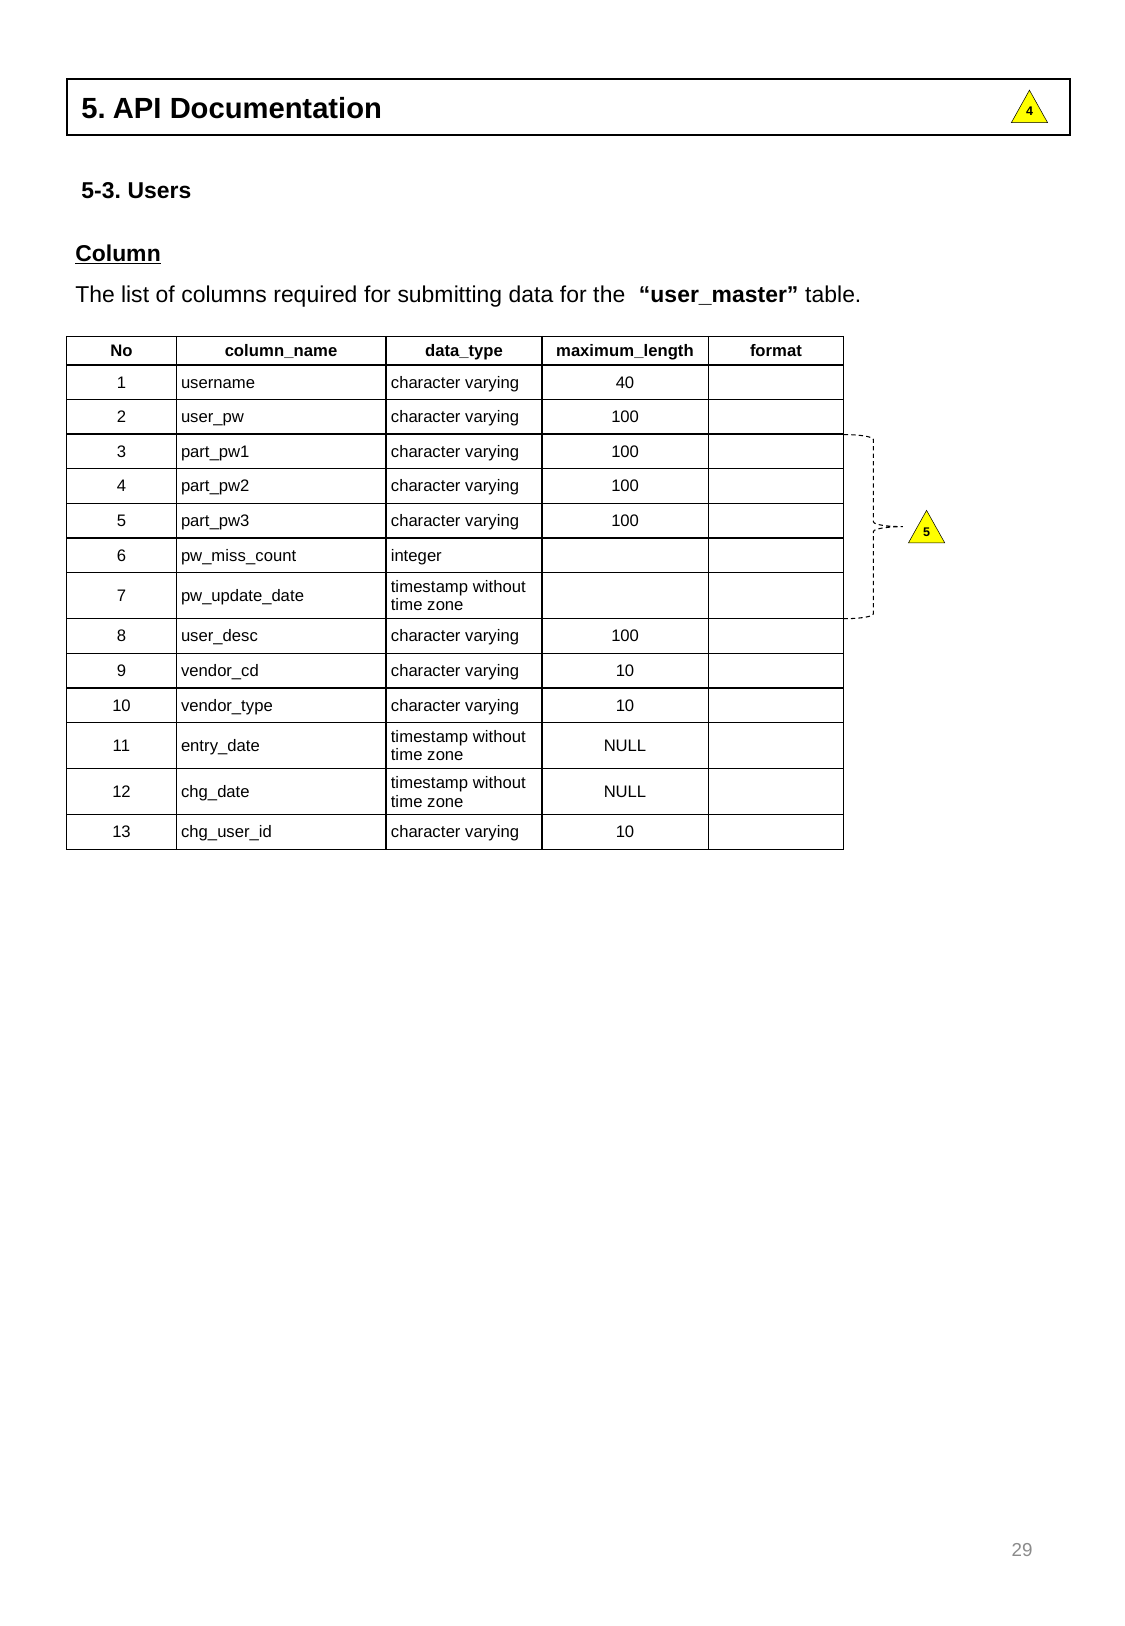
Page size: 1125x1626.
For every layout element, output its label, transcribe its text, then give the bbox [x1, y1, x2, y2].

table_cell [709, 619, 843, 653]
table_cell 10 [543, 654, 708, 687]
text_box Column The list of columns required for submitting data for the “user_master” table. [60, 217, 1065, 315]
table_cell part_pw3 [177, 504, 385, 537]
table_cell pw_miss_count [177, 539, 385, 572]
table_cell character varying [387, 400, 541, 433]
table_cell 13 [67, 815, 176, 849]
table_cell 9 [67, 654, 176, 687]
table_cell character varying [387, 689, 541, 722]
table_cell [709, 689, 843, 722]
table_cell character varying [387, 654, 541, 687]
table_cell user_desc [177, 619, 385, 653]
table_cell [543, 573, 708, 618]
table_header column_name [177, 337, 385, 364]
table_cell [709, 654, 843, 687]
table_header No [67, 337, 176, 364]
table_header maximum_length [543, 337, 708, 364]
table_cell [709, 469, 843, 503]
table_cell integer [387, 539, 541, 572]
table_cell character varying [387, 504, 541, 537]
table_cell 4 [67, 469, 176, 503]
table_cell 100 [543, 504, 708, 537]
table_cell 100 [543, 435, 708, 468]
table_cell 6 [67, 539, 176, 572]
table_cell 8 [67, 619, 176, 653]
table_cell chg_date [177, 769, 385, 814]
table_cell 100 [543, 469, 708, 503]
table_cell timestamp without time zone [387, 769, 541, 814]
table_cell character varying [387, 619, 541, 653]
table_cell 1 [67, 366, 176, 399]
text_box 5. API Documentation [66, 78, 1071, 136]
table_cell character varying [387, 815, 541, 849]
table_cell 5 [67, 504, 176, 537]
table_cell [709, 366, 843, 399]
table_cell part_pw2 [177, 469, 385, 503]
table_cell vendor_type [177, 689, 385, 722]
text_box [843, 434, 903, 620]
table_cell part_pw1 [177, 435, 385, 468]
table_cell [709, 400, 843, 433]
table_cell [709, 815, 843, 849]
table_cell 10 [67, 689, 176, 722]
table_cell 10 [543, 815, 708, 849]
table_cell 100 [543, 400, 708, 433]
table_cell pw_update_date [177, 573, 385, 618]
table_cell [543, 539, 708, 572]
table_cell timestamp without time zone [387, 573, 541, 618]
table_cell 12 [67, 769, 176, 814]
table_cell 3 [67, 435, 176, 468]
table_header format [709, 337, 843, 364]
table_cell 40 [543, 366, 708, 399]
table_cell vendor_cd [177, 654, 385, 687]
table_cell timestamp without time zone [387, 723, 541, 768]
table_cell [709, 435, 843, 468]
table_cell [709, 539, 843, 572]
table_cell 11 [67, 723, 176, 768]
table_cell user_pw [177, 400, 385, 433]
table_cell character varying [387, 469, 541, 503]
table_cell 2 [67, 400, 176, 433]
slide_number 29 [794, 1506, 1048, 1593]
table_cell NULL [543, 723, 708, 768]
table_cell [709, 769, 843, 814]
table_cell character varying [387, 435, 541, 468]
text_box 5-3. Users [66, 168, 1071, 211]
text_box 5 [906, 508, 947, 544]
table_cell [709, 573, 843, 618]
table_cell [709, 504, 843, 537]
table_header data_type [387, 337, 541, 364]
text_box 4 [1009, 88, 1050, 124]
table_cell character varying [387, 366, 541, 399]
table_cell chg_user_id [177, 815, 385, 849]
table_cell 10 [543, 689, 708, 722]
table_cell username [177, 366, 385, 399]
table_cell NULL [543, 769, 708, 814]
table_cell [709, 723, 843, 768]
table_cell 100 [543, 619, 708, 653]
table_cell 7 [67, 573, 176, 618]
table_cell entry_date [177, 723, 385, 768]
